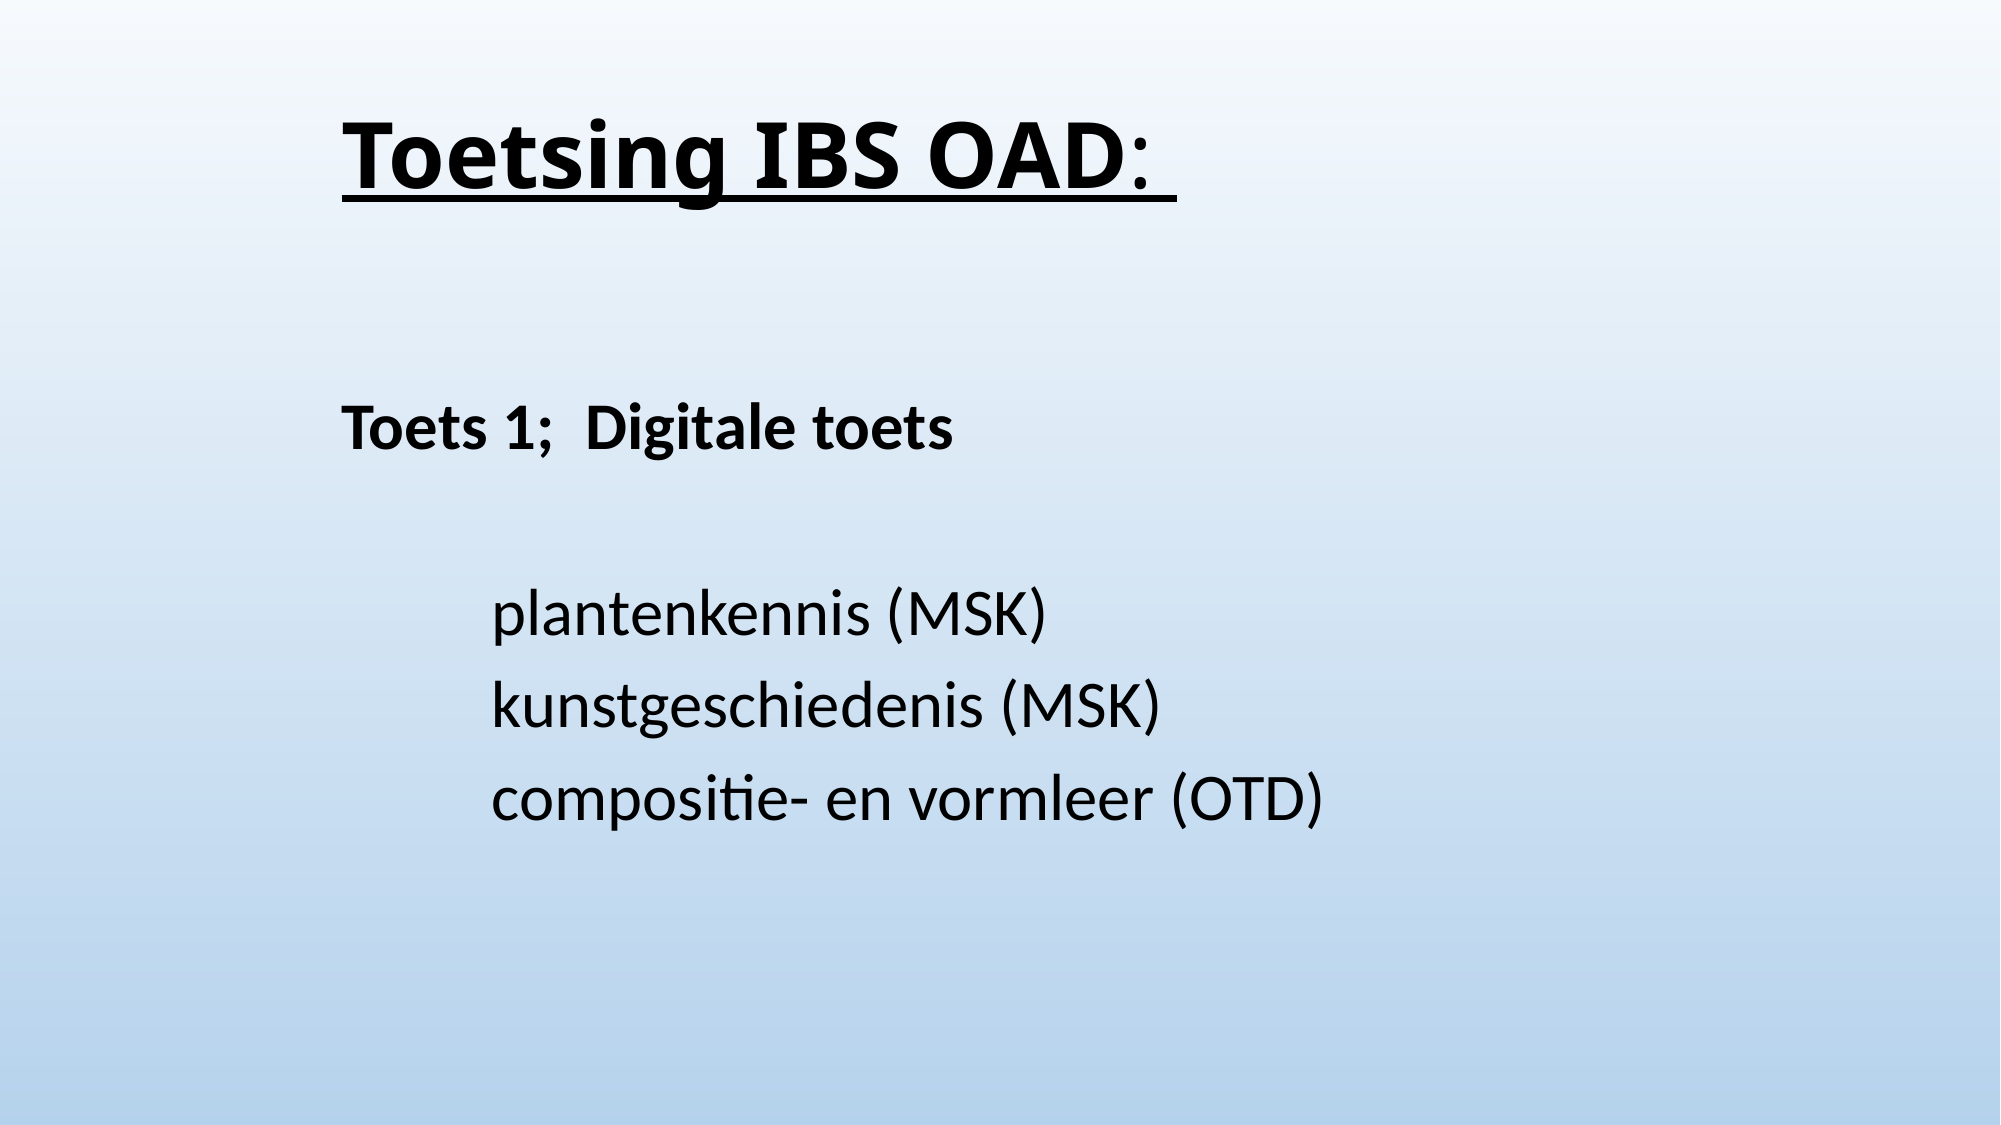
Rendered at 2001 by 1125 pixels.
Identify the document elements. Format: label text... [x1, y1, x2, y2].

title Toetsing IBS OAD: [326, 40, 1863, 278]
list Toets 1; Digitale toets plantenkennis (MSK) kunstgeschiedenis (MSK) compositie- en vormleer (OTD) [326, 384, 1863, 1014]
